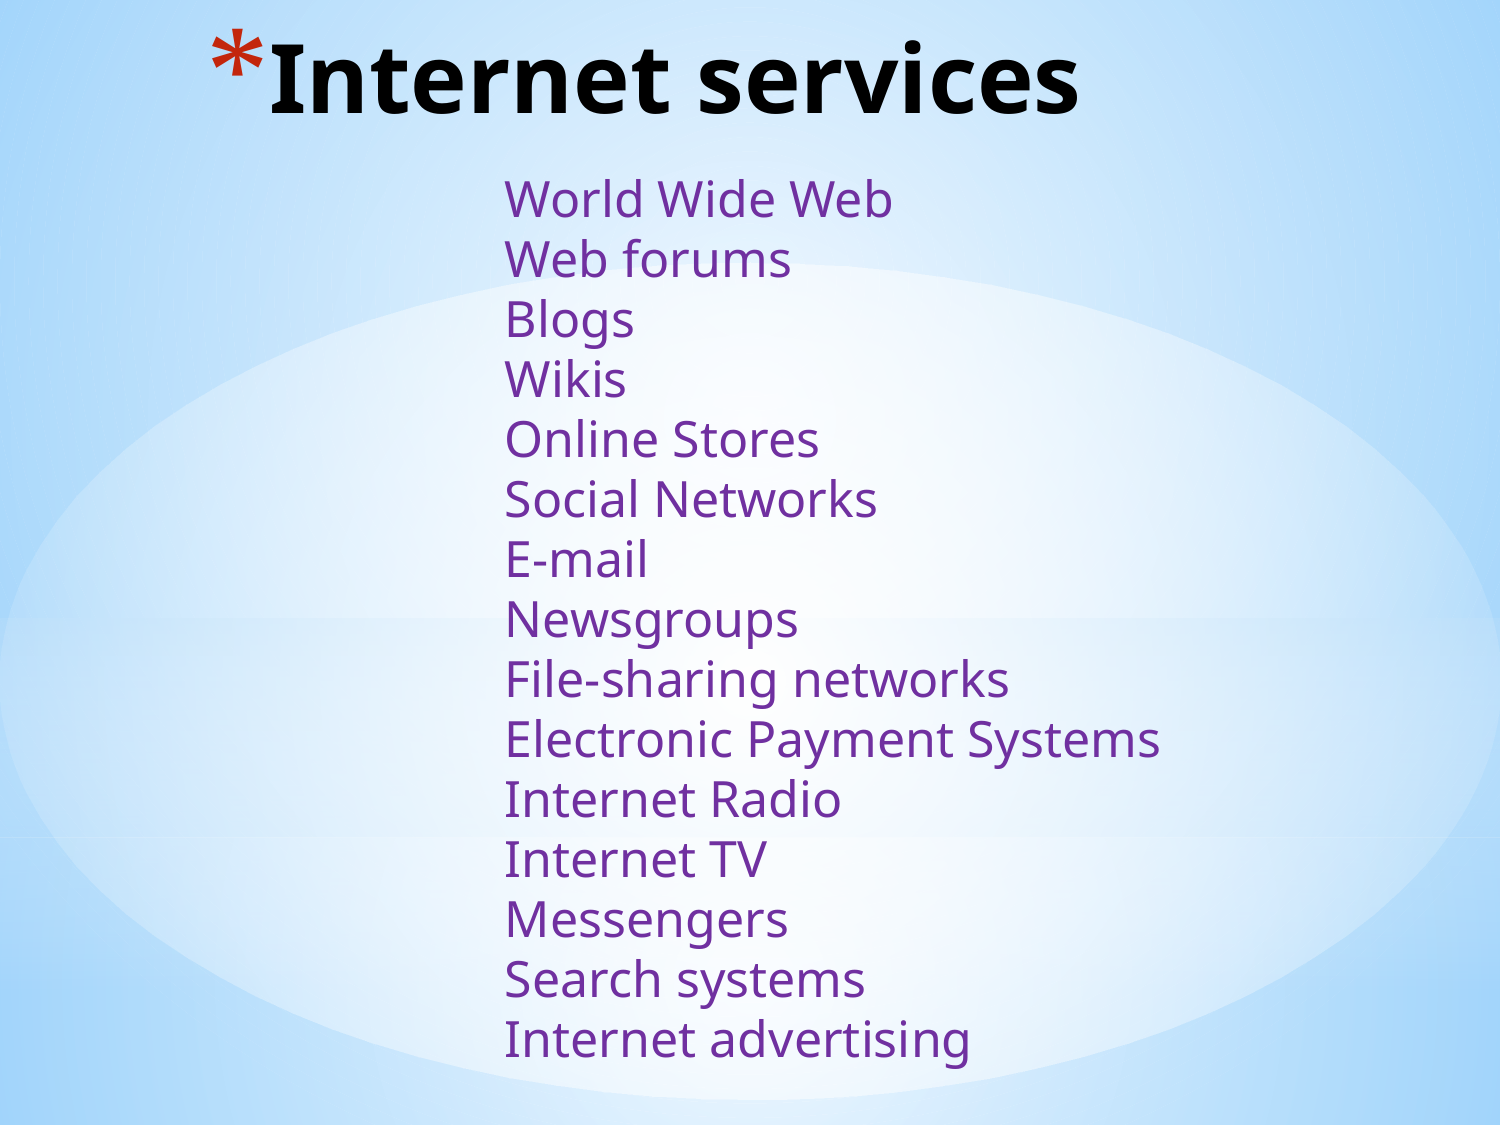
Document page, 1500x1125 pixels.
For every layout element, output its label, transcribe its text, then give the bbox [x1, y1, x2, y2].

title Internet services [53, 10, 1122, 198]
text_box World Wide Web Web forums Blogs Wikis Online Stores Social Networks E-mail Newsgroups File-sharing networks Electronic Payment Systems Internet Radio Internet TV Messengers Search systems Internet advertising [490, 160, 1500, 1076]
